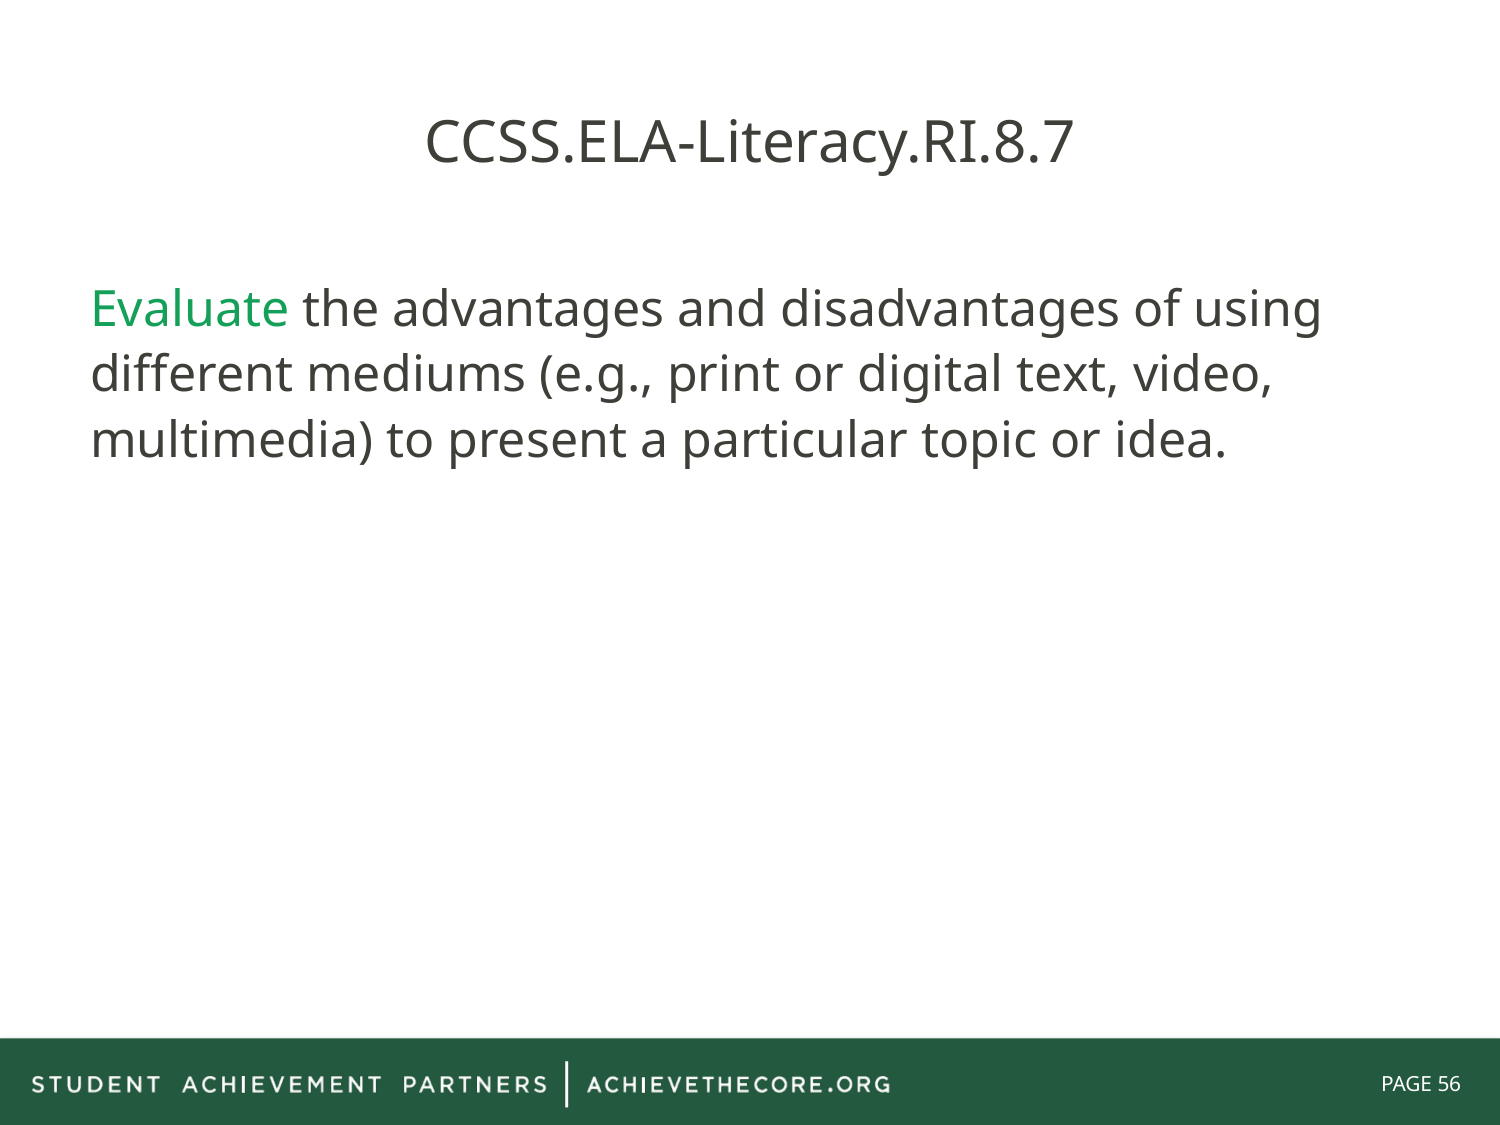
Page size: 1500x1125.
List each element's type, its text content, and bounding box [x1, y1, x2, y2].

title CCSS.ELA-Literacy.RI.8.7 [75, 45, 1425, 233]
list Evaluate the advantages and disadvantages of using different mediums (e.g., print or digital text, video, multimedia) to present a particular topic or idea. [75, 262, 1425, 1005]
